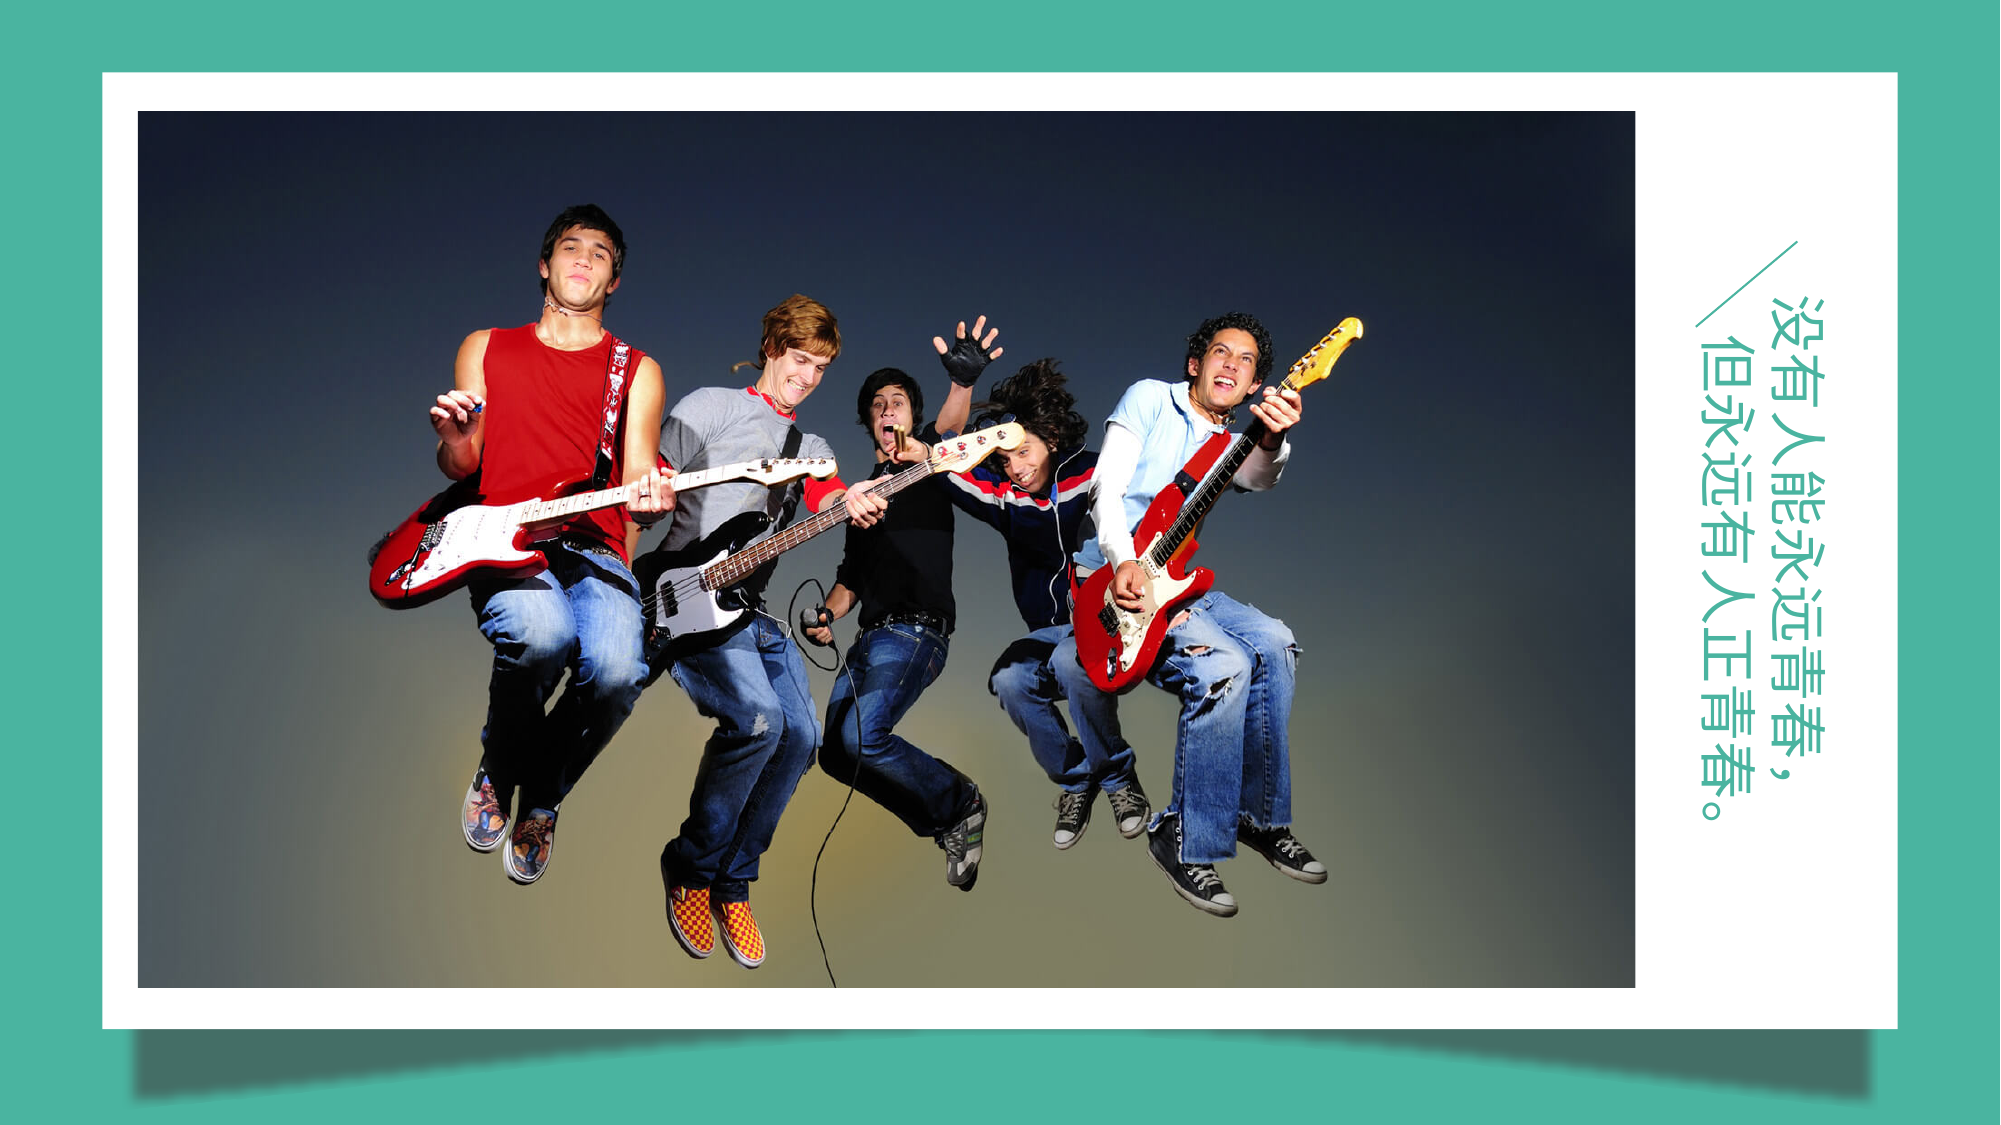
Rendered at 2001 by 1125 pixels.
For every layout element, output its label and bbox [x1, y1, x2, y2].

text_box [1670, 241, 1843, 884]
text_box [102, 72, 1898, 1110]
picture [137, 111, 1636, 988]
